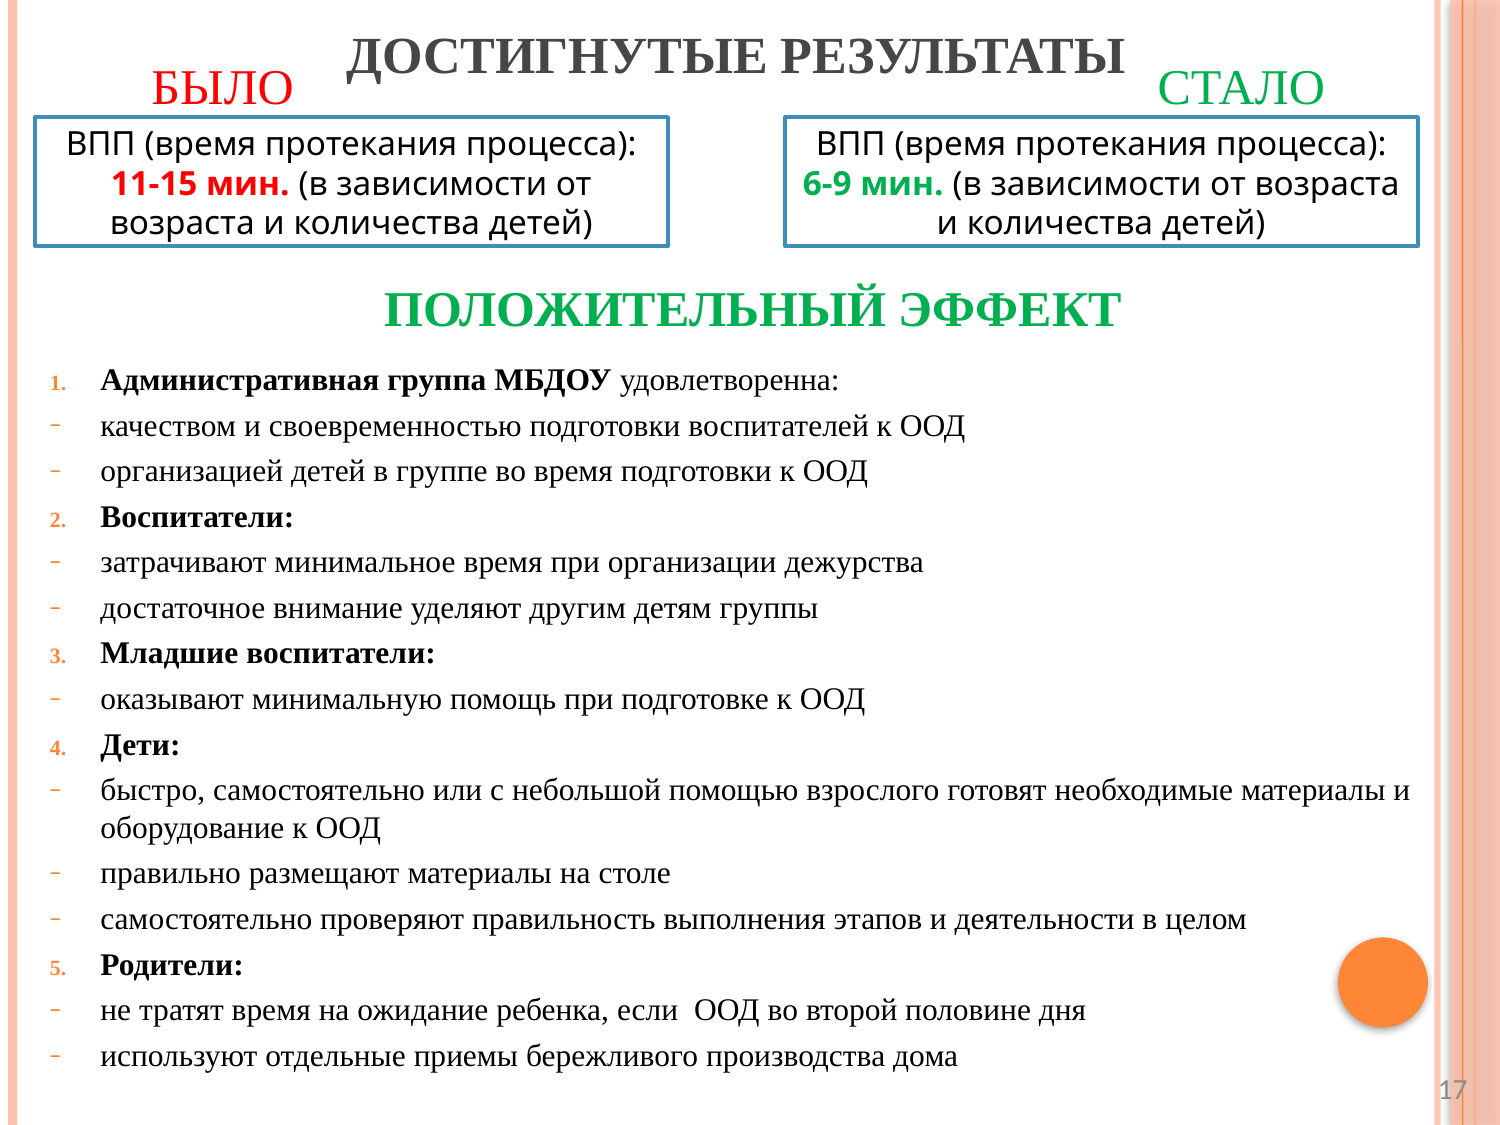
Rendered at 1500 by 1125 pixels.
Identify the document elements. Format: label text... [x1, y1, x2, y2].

text_box СТАЛО [1136, 46, 1346, 102]
text_box 17 [1410, 1057, 1483, 1118]
text_box ВПП (время протекания процесса): 11-15 мин. (в зависимости от возраста и количества детей) [33, 115, 670, 248]
text_box Достигнутые результаты [0, 0, 1486, 106]
text_box ВПП (время протекания процесса): 6-9 мин. (в зависимости от возраста и количества детей) [783, 115, 1420, 248]
text_box Административная группа МБДОУ удовлетворенна: качеством и своевременностью подготовки воспитателей к ООД организацией детей в группе во время подготовки к ООД Воспитатели: затрачивают минимальное время при организации дежурства достаточное внимание уделяют другим детям группы Младшие воспитатели: оказывают минимальную помощь при подготовке к ООД Дети: быстро, самостоятельно или с небольшой помощью взрослого готовят необходимые материалы и оборудование к ООД правильно размещают материалы на столе самостоятельно проверяют правильность выполнения этапов и деятельности в целом Родители: не тратят время на ожидание ребенка, если ООД во второй половине дня используют отдельные приемы бережливого производства дома [35, 351, 1430, 1090]
text_box Положительный эффект [140, 269, 1366, 351]
text_box БЫЛО [93, 46, 352, 129]
